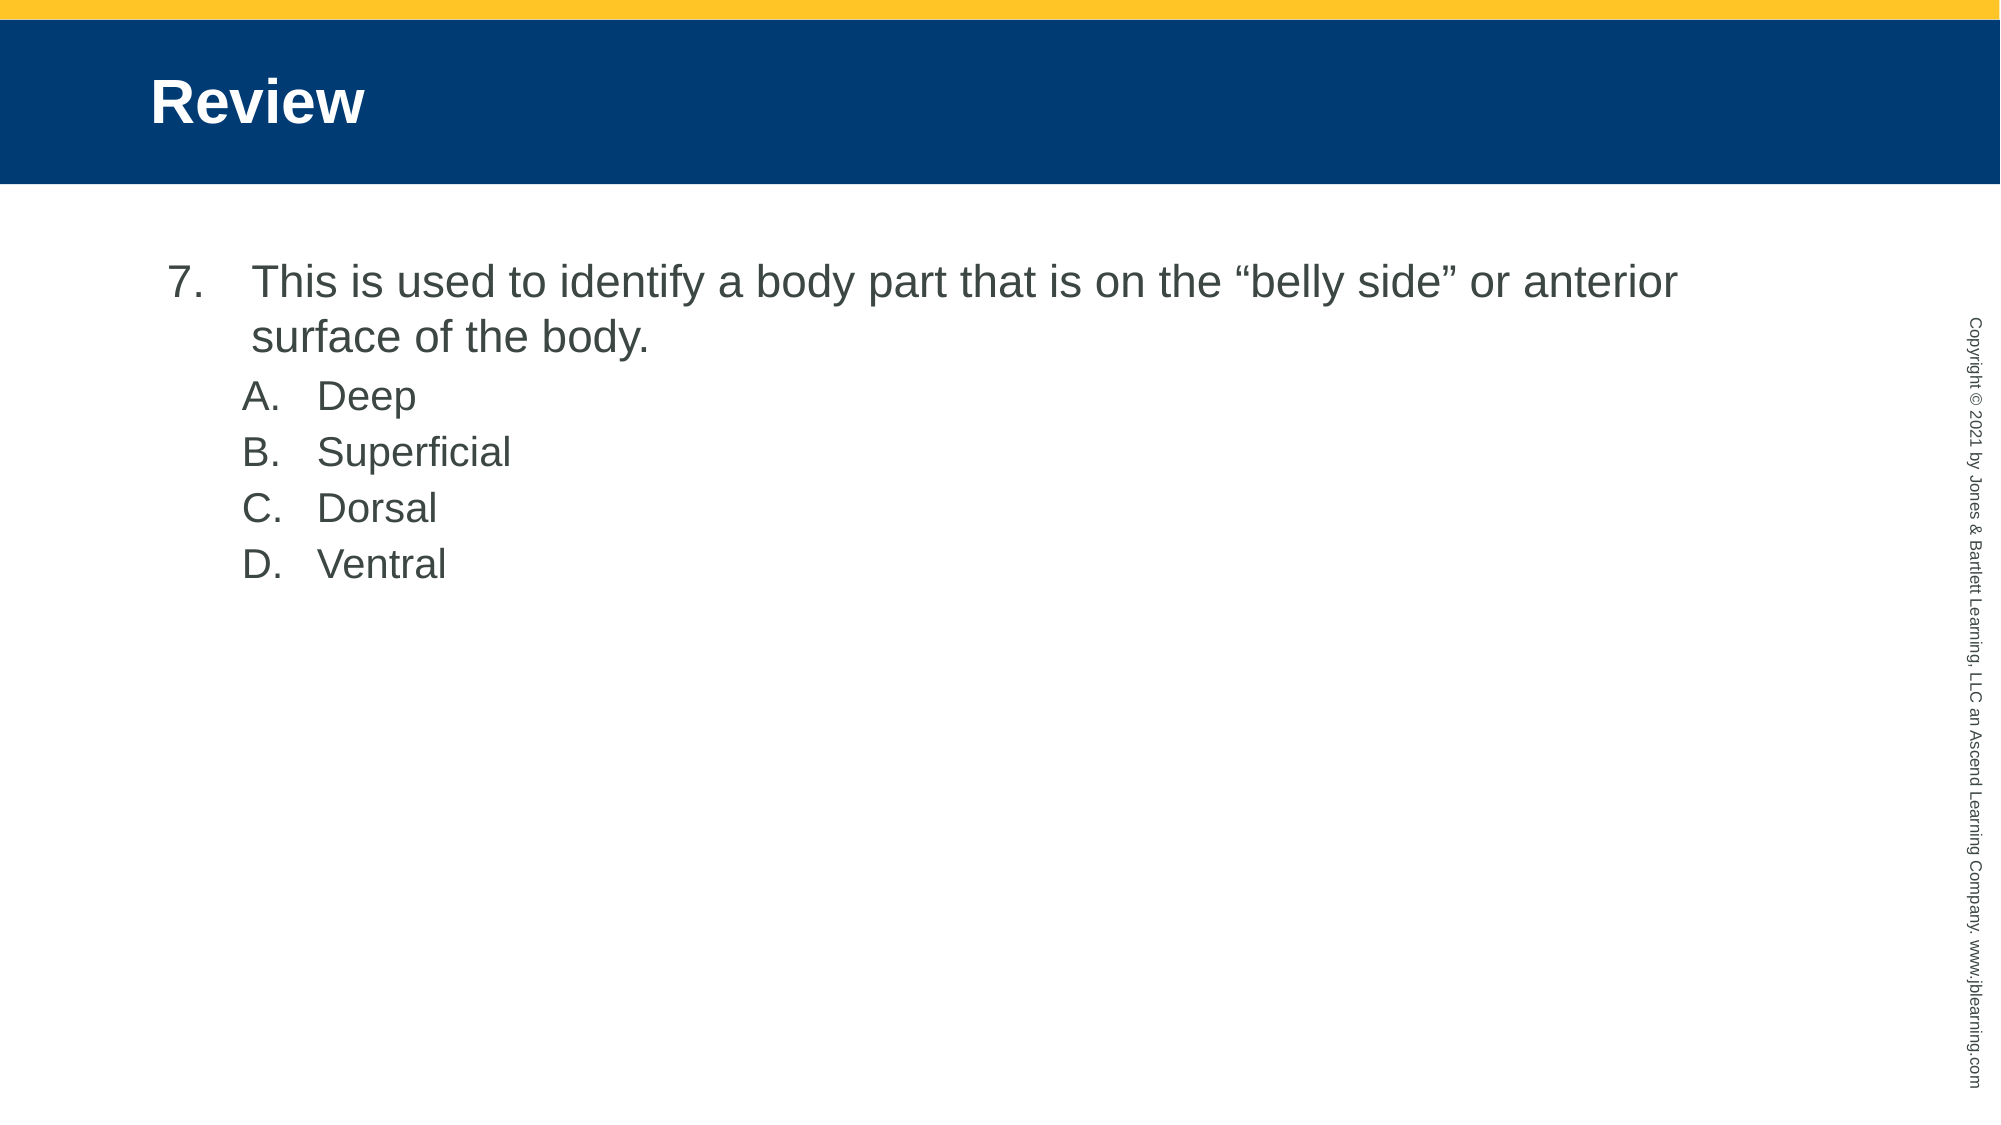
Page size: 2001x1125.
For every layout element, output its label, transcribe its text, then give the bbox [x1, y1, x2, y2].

list This is used to identify a body part that is on the “belly side” or anterior surface of the body. Deep Superficial Dorsal Ventral [151, 244, 1840, 1016]
title Review [0, 19, 2000, 185]
